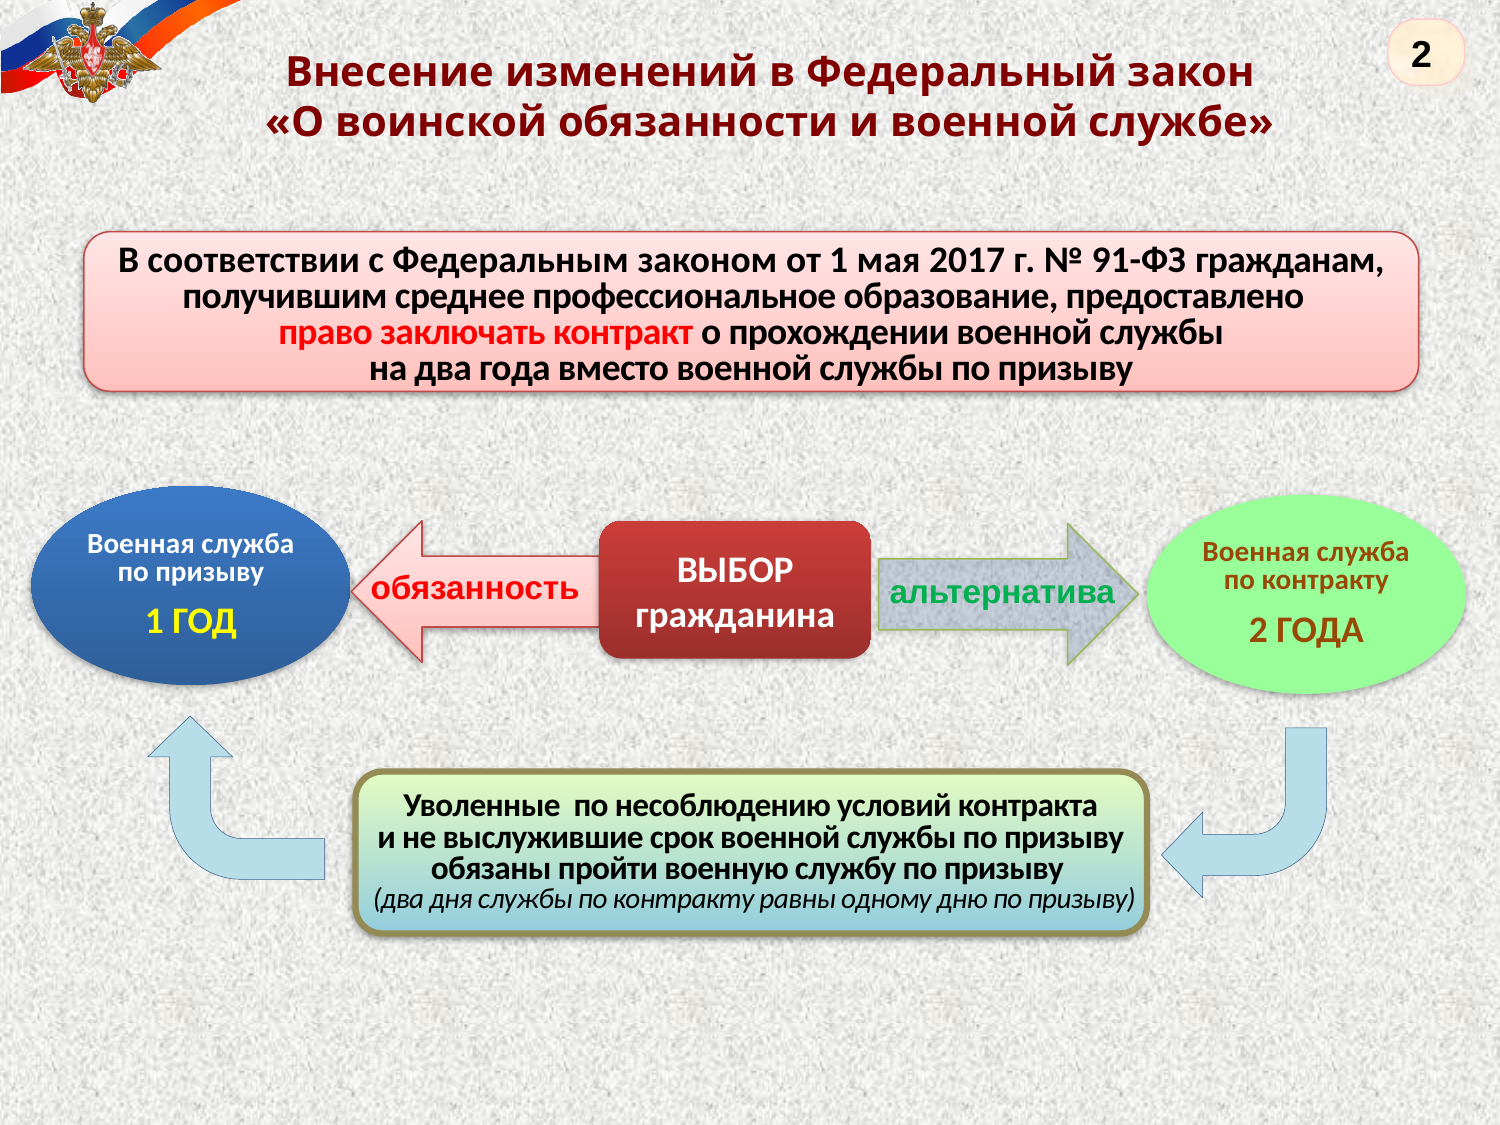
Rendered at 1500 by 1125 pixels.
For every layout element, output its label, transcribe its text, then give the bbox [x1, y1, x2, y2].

picture [0, 0, 1500, 1125]
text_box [878, 523, 1139, 666]
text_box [350, 520, 600, 663]
text_box В соответствии с Федеральным законом от 1 мая 2017 г. № 91-ФЗ гражданам, получившим среднее профессиональное образование, предоставлено право заключать контракт о прохождении военной службы на два года вместо военной службы по призыву [82, 230, 1420, 393]
text_box [145, 713, 327, 882]
text_box Внесение изменений в Федеральный закон «О воинской обязанности и военной службе» [93, 37, 1447, 153]
text_box Военная служба по контракту 2 ГОДА [1146, 494, 1466, 694]
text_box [0, 0, 243, 105]
text_box Уволенные по несоблюдению условий контракта и не выслужившие срок военной службы по призыву обязаны пройти военную службу по призыву (два дня службы по контракту равны одному дню по призыву) [354, 770, 1148, 935]
text_box Военная служба по призыву 1 ГОД [31, 486, 345, 686]
text_box [1159, 725, 1329, 900]
text_box ВЫБОР гражданина [604, 520, 872, 659]
text_box 2 [1387, 19, 1465, 86]
